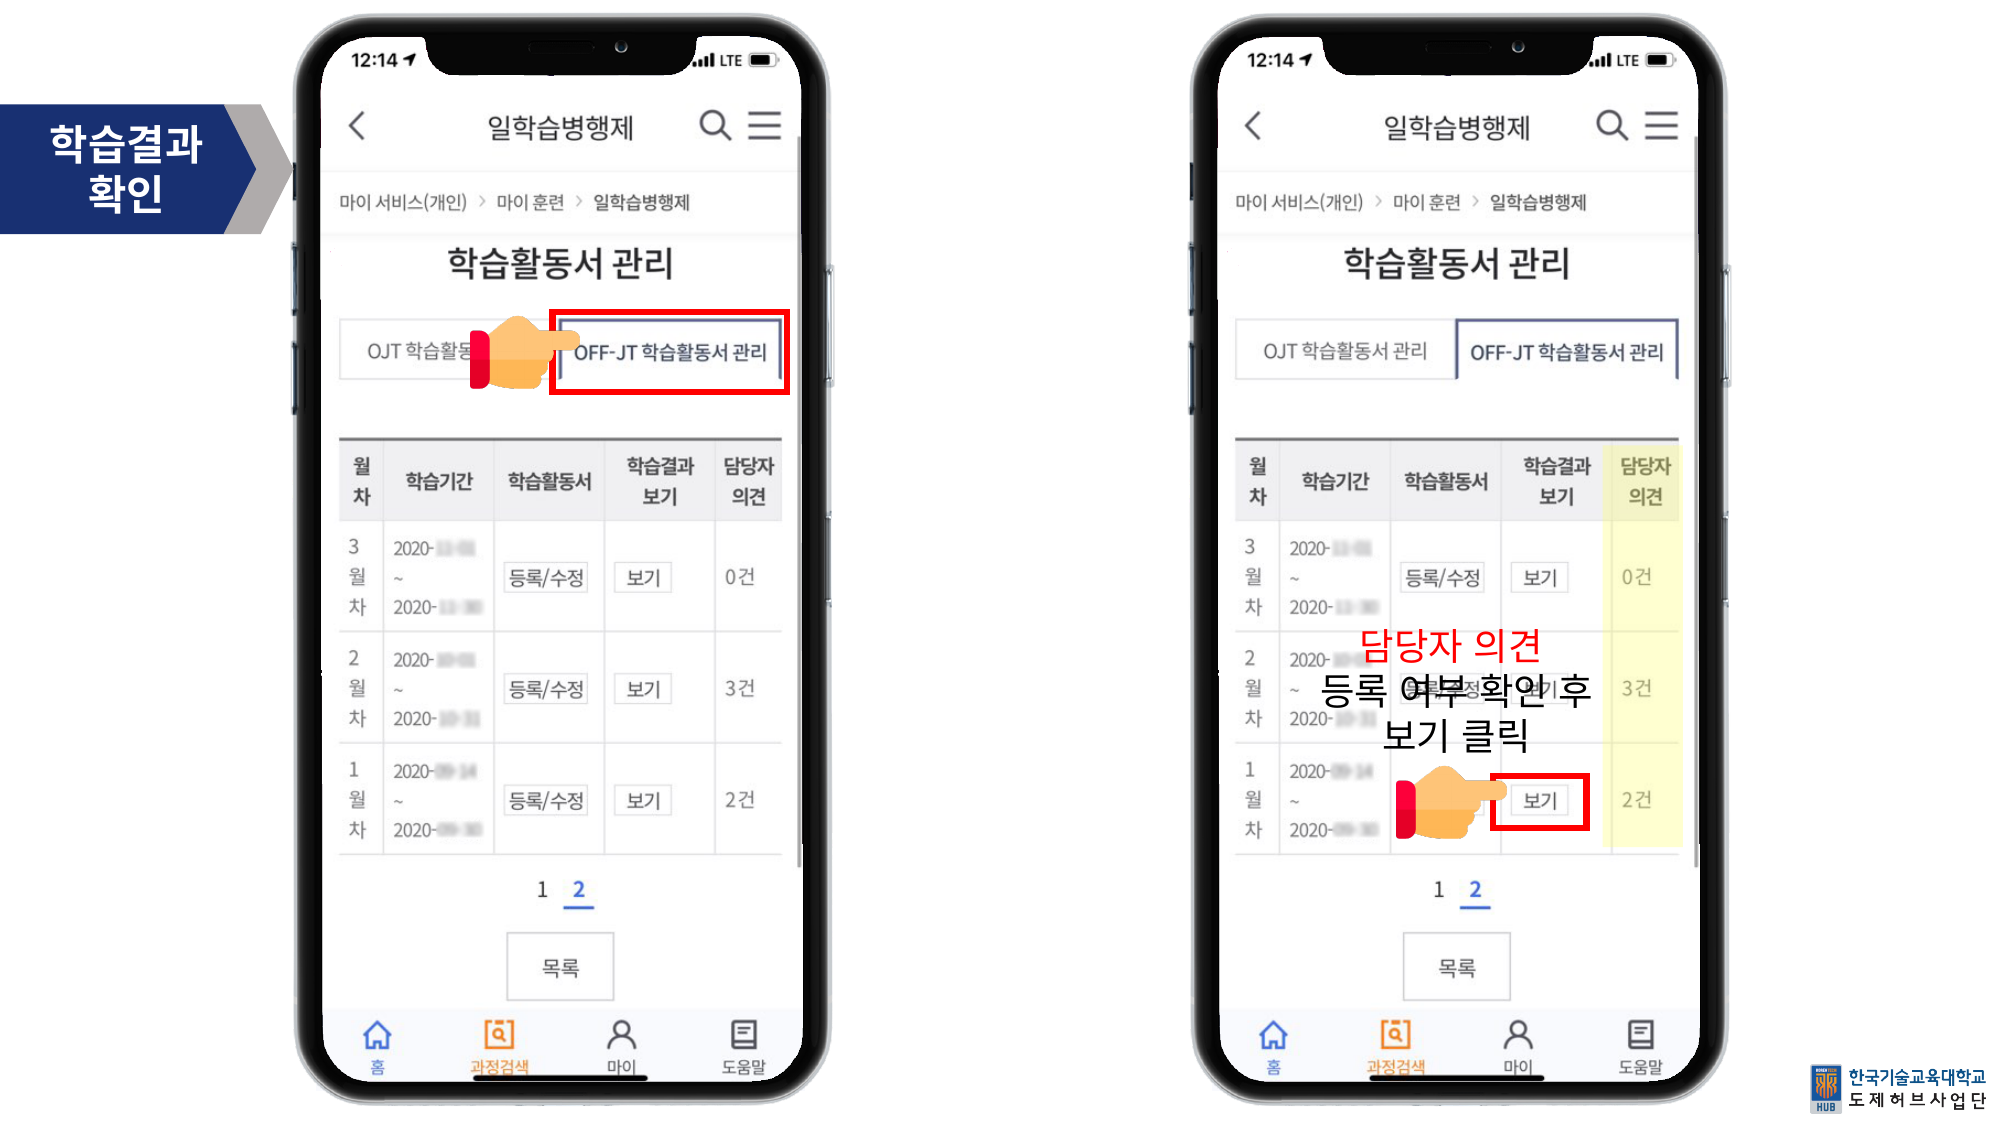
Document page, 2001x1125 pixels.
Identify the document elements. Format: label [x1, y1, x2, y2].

text_box [0, 104, 294, 235]
picture [1166, 0, 1748, 1125]
picture [1810, 1064, 1986, 1114]
picture [269, 0, 852, 1125]
